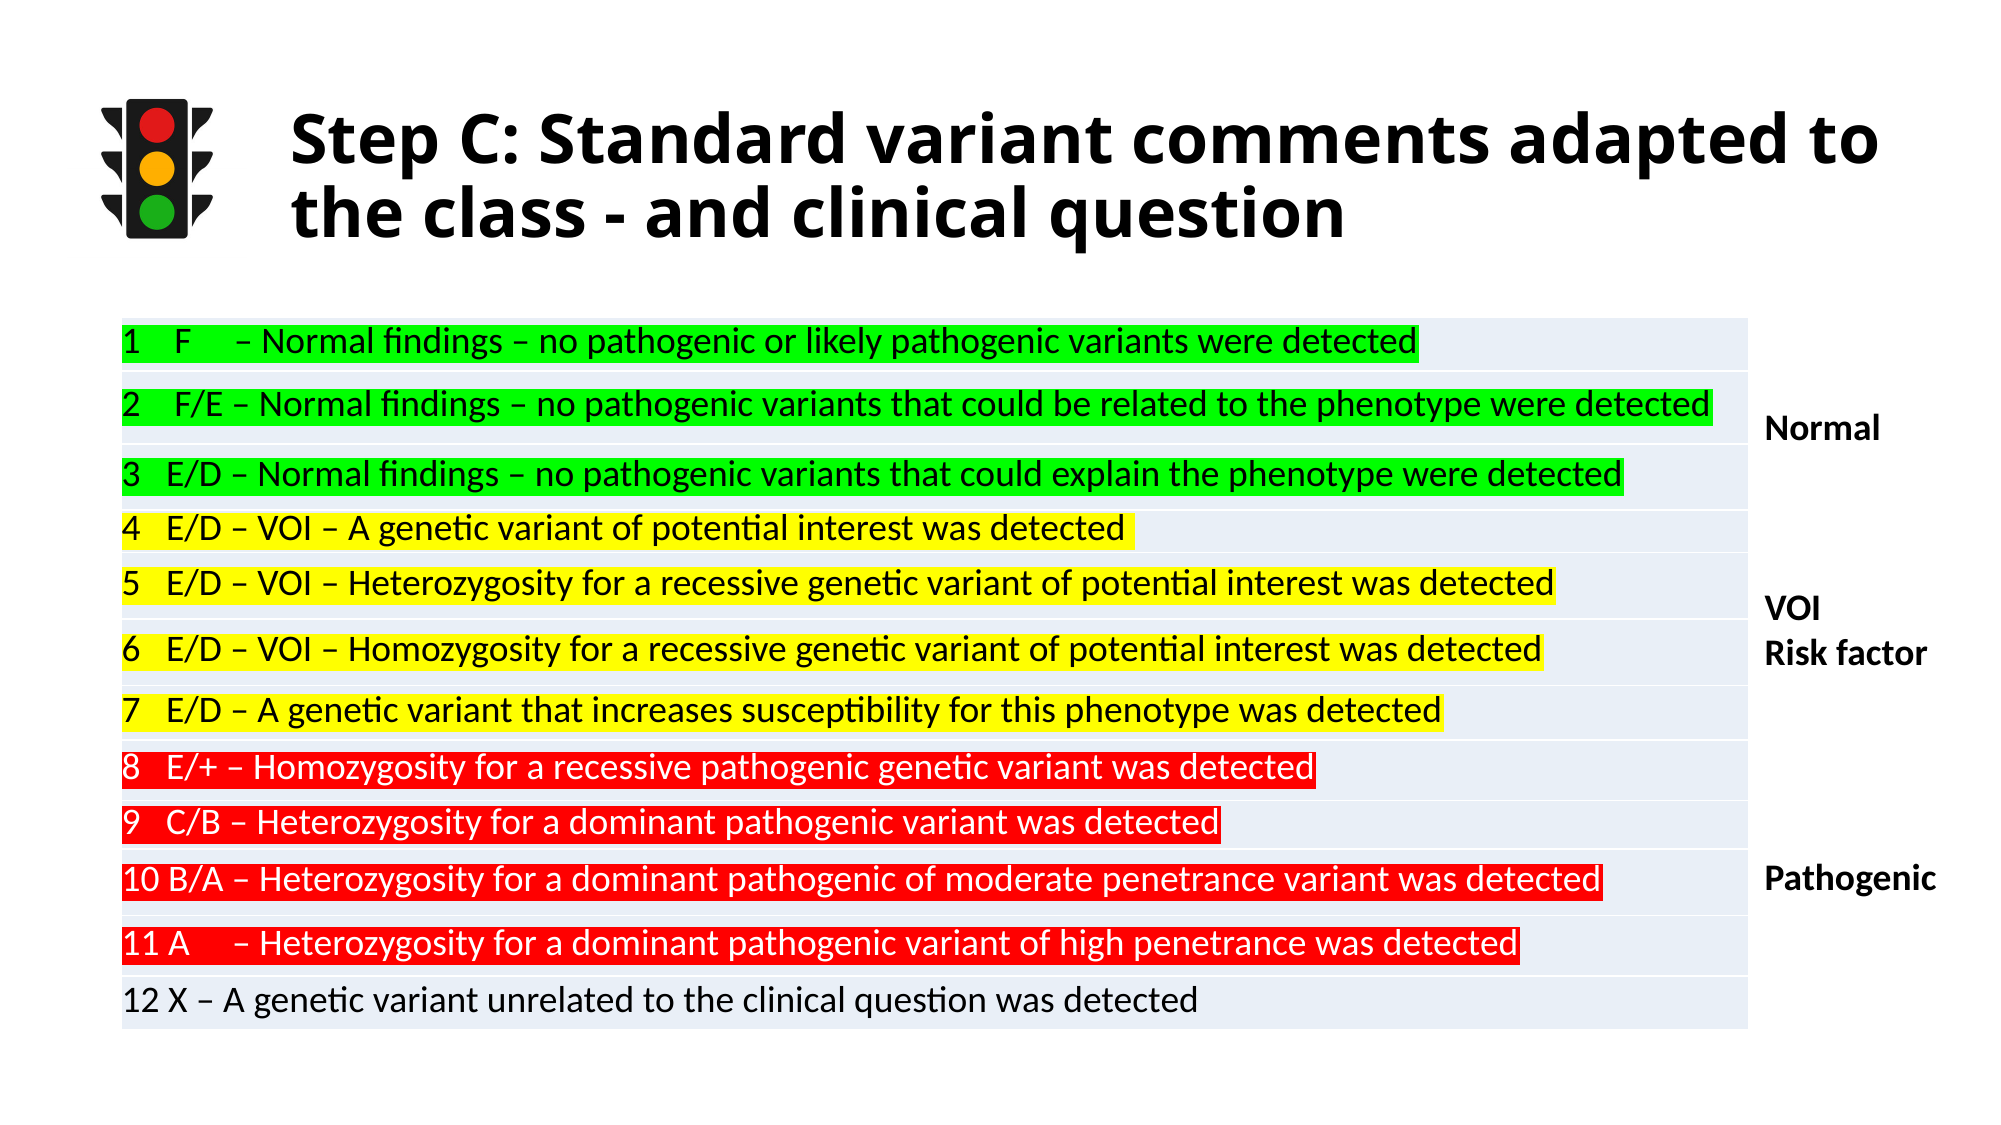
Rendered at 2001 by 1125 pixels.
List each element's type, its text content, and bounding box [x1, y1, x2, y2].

table_cell 9 C/B – Heterozygosity for a dominant pathogenic variant was detected [122, 801, 1748, 848]
table_cell 5 E/D – VOI – Heterozygosity for a recessive genetic variant of potential interest was detected [122, 553, 1748, 618]
title Step C: Standard variant comments adapted to the class - and clinical question [275, 69, 2000, 288]
picture [67, 79, 247, 258]
table_cell 2 F/E – Normal findings – no pathogenic variants that could be related to the phenotype were detected [122, 372, 1748, 443]
table_cell 10 B/A – Heterozygosity for a dominant pathogenic of moderate penetrance variant was detected [122, 850, 1748, 915]
text_box Normal VOI Risk factor Pathogenic [1749, 395, 1952, 906]
table_cell 4 E/D – VOI – A genetic variant of potential interest was detected [122, 511, 1748, 552]
table_cell 8 E/+ – Homozygosity for a recessive pathogenic genetic variant was detected [122, 741, 1748, 800]
table_cell 11 A – Heterozygosity for a dominant pathogenic variant of high penetrance was detected [122, 916, 1748, 975]
table_cell 3 E/D – Normal findings – no pathogenic variants that could explain the phenotype were detected [122, 445, 1748, 509]
table_cell 7 E/D – A genetic variant that increases susceptibility for this phenotype was detected [122, 686, 1748, 739]
table_cell 12 X – A genetic variant unrelated to the clinical question was detected [122, 977, 1748, 1029]
table_cell 6 E/D – VOI – Homozygosity for a recessive genetic variant of potential interest was detected [122, 620, 1748, 685]
table_header 1 F – Normal findings – no pathogenic or likely pathogenic variants were detected [122, 318, 1748, 370]
